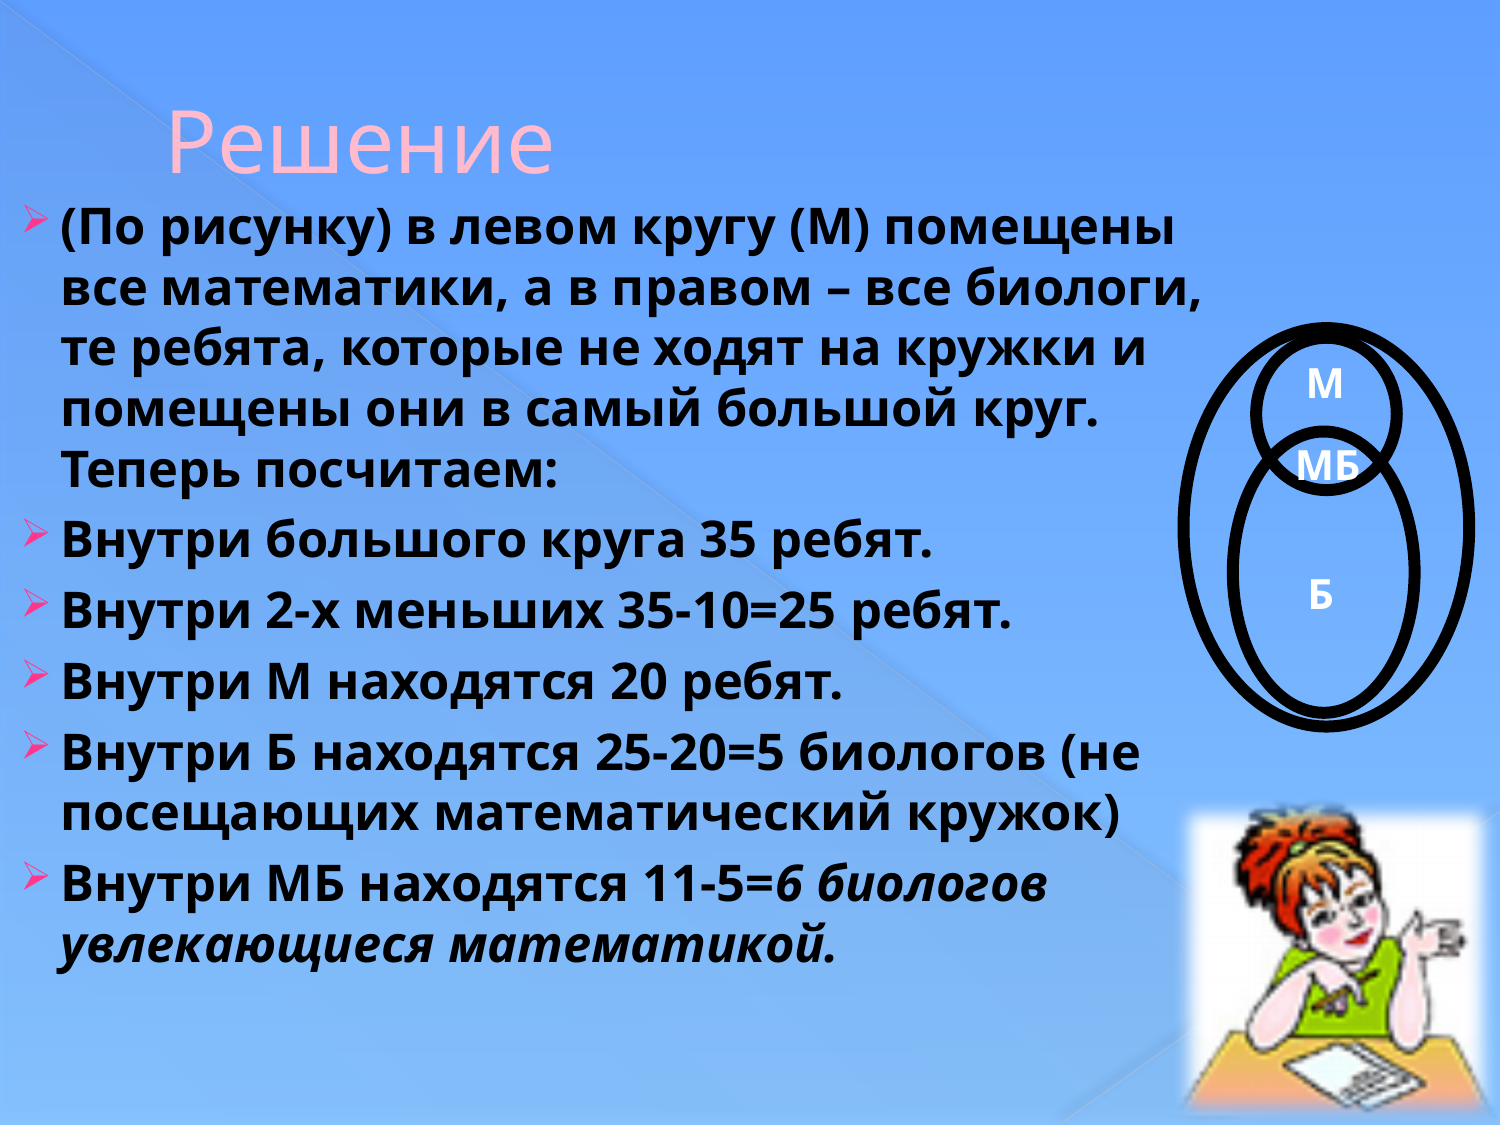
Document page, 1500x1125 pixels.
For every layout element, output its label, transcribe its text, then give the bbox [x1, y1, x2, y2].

list (По рисунку) в левом кругу (М) помещены все математики, а в правом – все биологи, те ребята, которые не ходят на кружки и помещены они в самый большой круг. Теперь посчитаем: Внутри большого круга 35 ребят. Внутри 2-х меньших 35-10=25 ребят. Внутри М находятся 20 ребят. Внутри Б находятся 25-20=5 биологов (не посещающих математический кружок) Внутри МБ находятся 11-5=6 биологов увлекающиеся математикой. [0, 186, 1266, 997]
text_box МБ [1280, 431, 1376, 497]
picture [1171, 796, 1500, 1125]
text_box [1181, 326, 1472, 729]
text_box М [1290, 349, 1360, 415]
text_box Б [1292, 560, 1350, 626]
title Решение [70, 23, 1421, 253]
